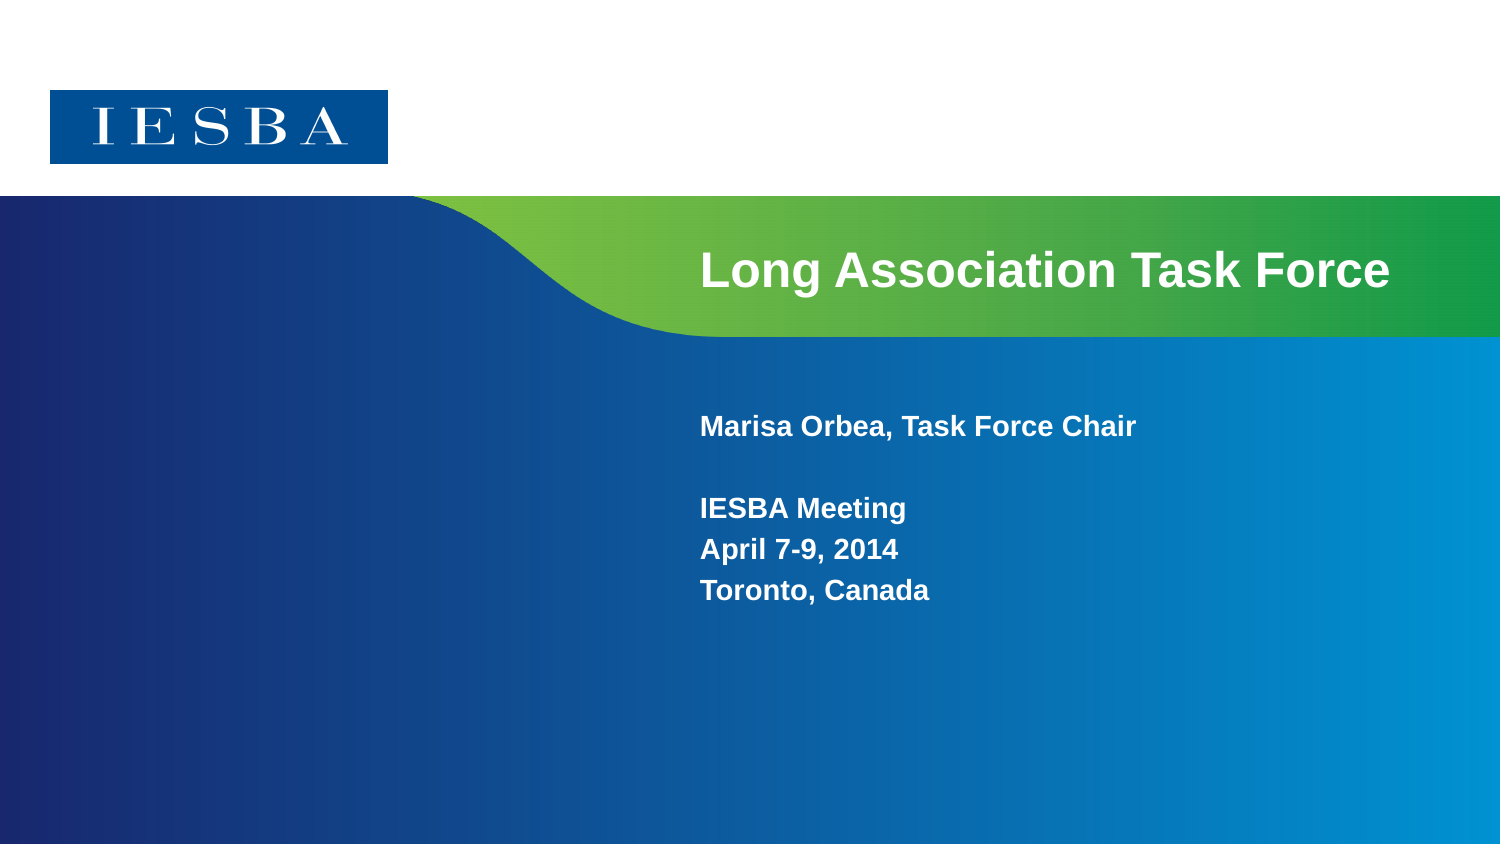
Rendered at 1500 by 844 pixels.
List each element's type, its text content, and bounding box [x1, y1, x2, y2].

subtitle Marisa Orbea, Task Force Chair IESBA Meeting April 7-9, 2014 Toronto, Canada [699, 407, 1375, 797]
picture [50, 90, 388, 164]
title Long Association Task Force [699, 206, 1463, 329]
picture [412, 196, 1500, 337]
